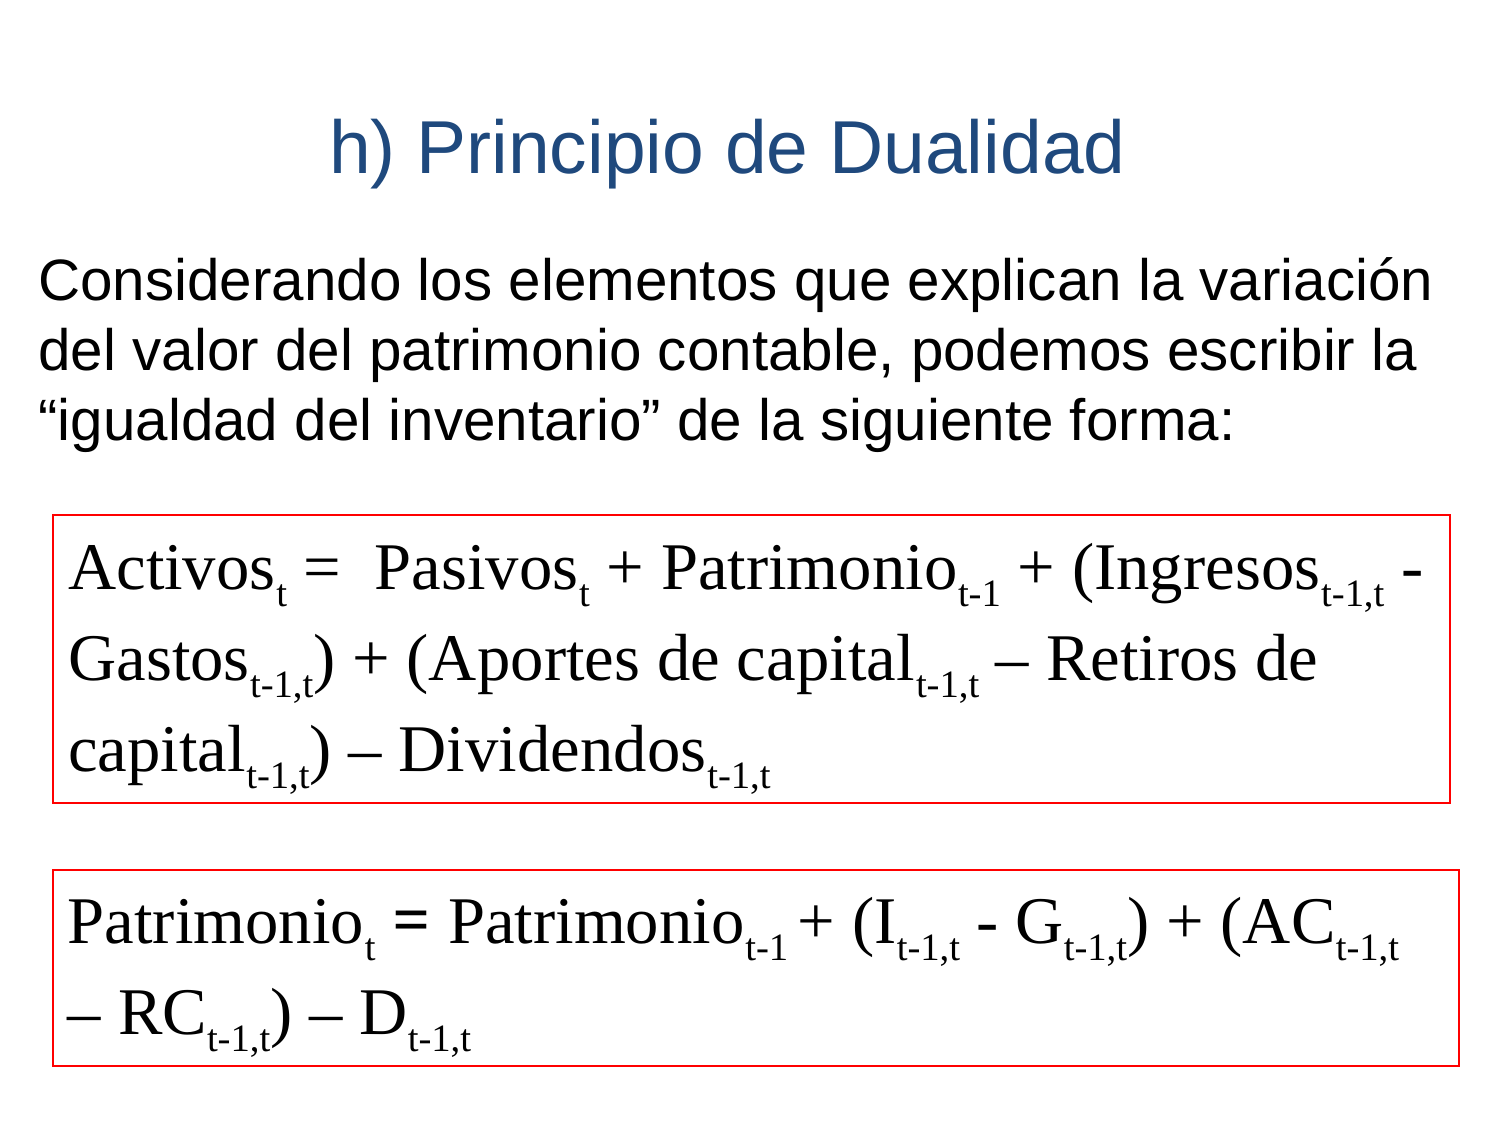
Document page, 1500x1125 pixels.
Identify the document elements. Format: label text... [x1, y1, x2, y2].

text_box h) Principio de Dualidad [88, 90, 1367, 197]
text_box Considerando los elementos que explican la variación del valor del patrimonio contable, podemos escribir la “igualdad del inventario” de la siguiente forma: [23, 234, 1471, 460]
text_box Patrimoniot = Patrimoniot-1 + (It-1,t - Gt-1,t) + (ACt-1,t – RCt-1,t) – Dt-1,t [53, 869, 1459, 1067]
text_box Activost = Pasivost + Patrimoniot-1 + (Ingresost-1,t - Gastost-1,t) + (Aportes de capitalt-1,t – Retiros de capitalt-1,t) – Dividendost-1,t [53, 515, 1450, 804]
